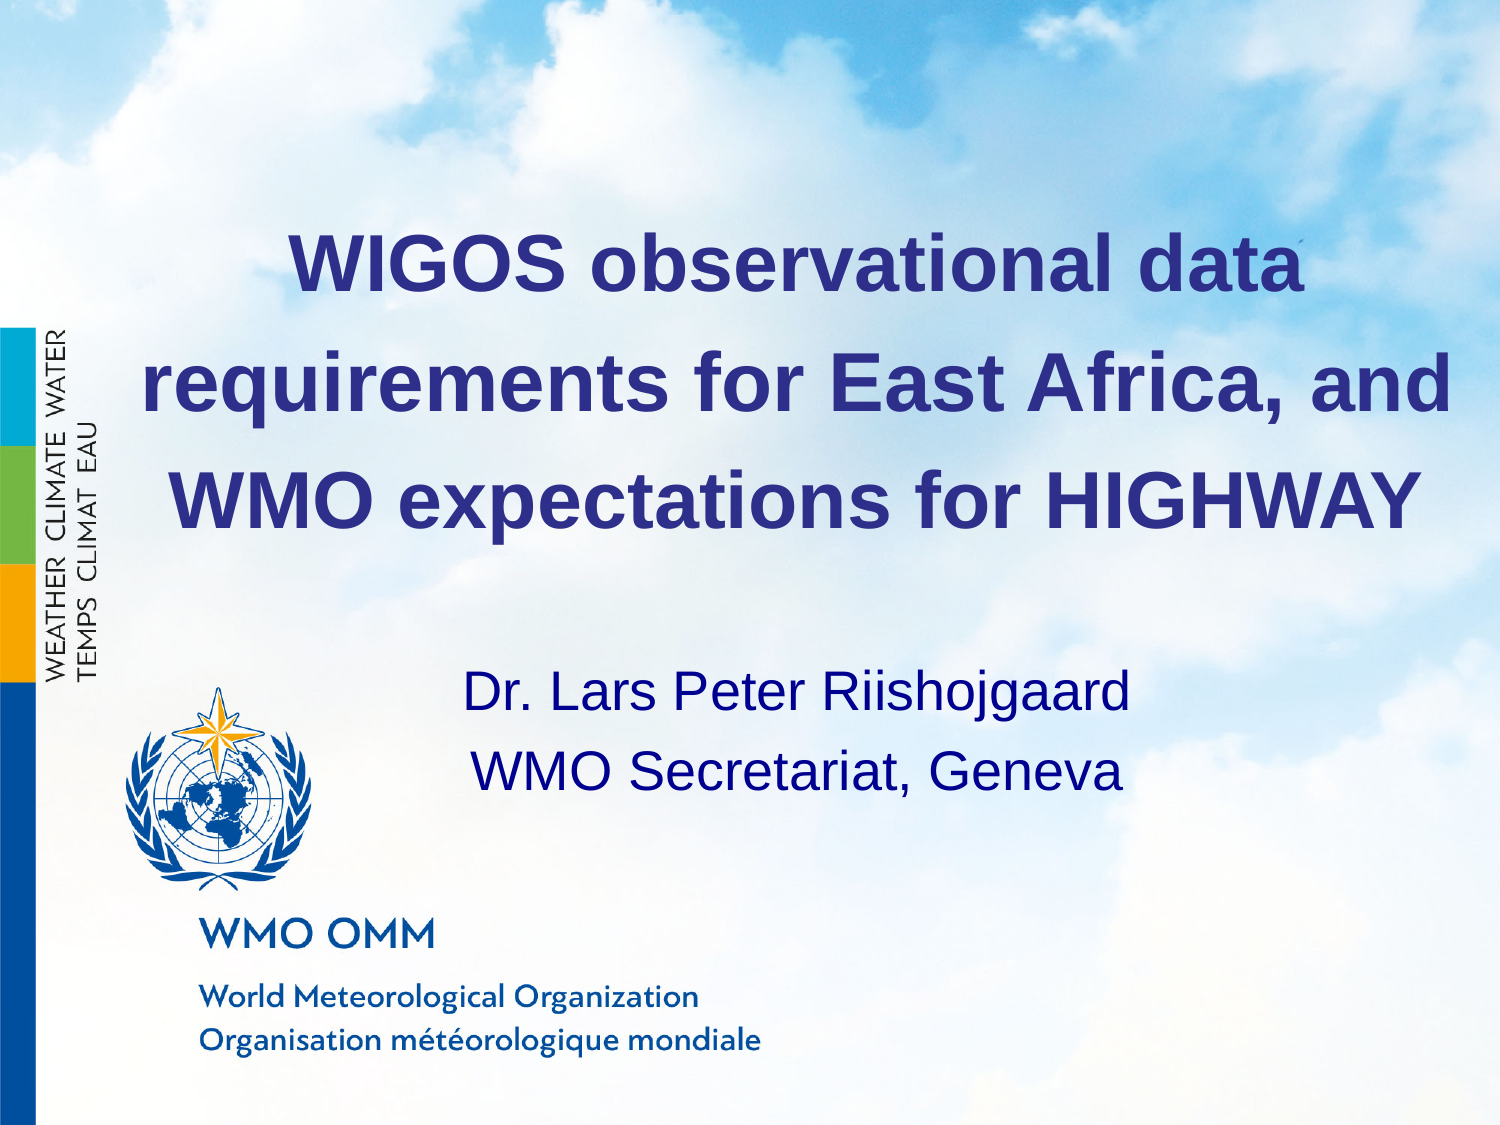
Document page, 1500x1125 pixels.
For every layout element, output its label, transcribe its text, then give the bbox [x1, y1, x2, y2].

text_box WIGOS observational data requirements for East Africa, and WMO expectations for HIGHWAY Dr. Lars Peter Riishojgaard WMO Secretariat, Geneva [123, 148, 1471, 844]
picture [0, 0, 1500, 1125]
